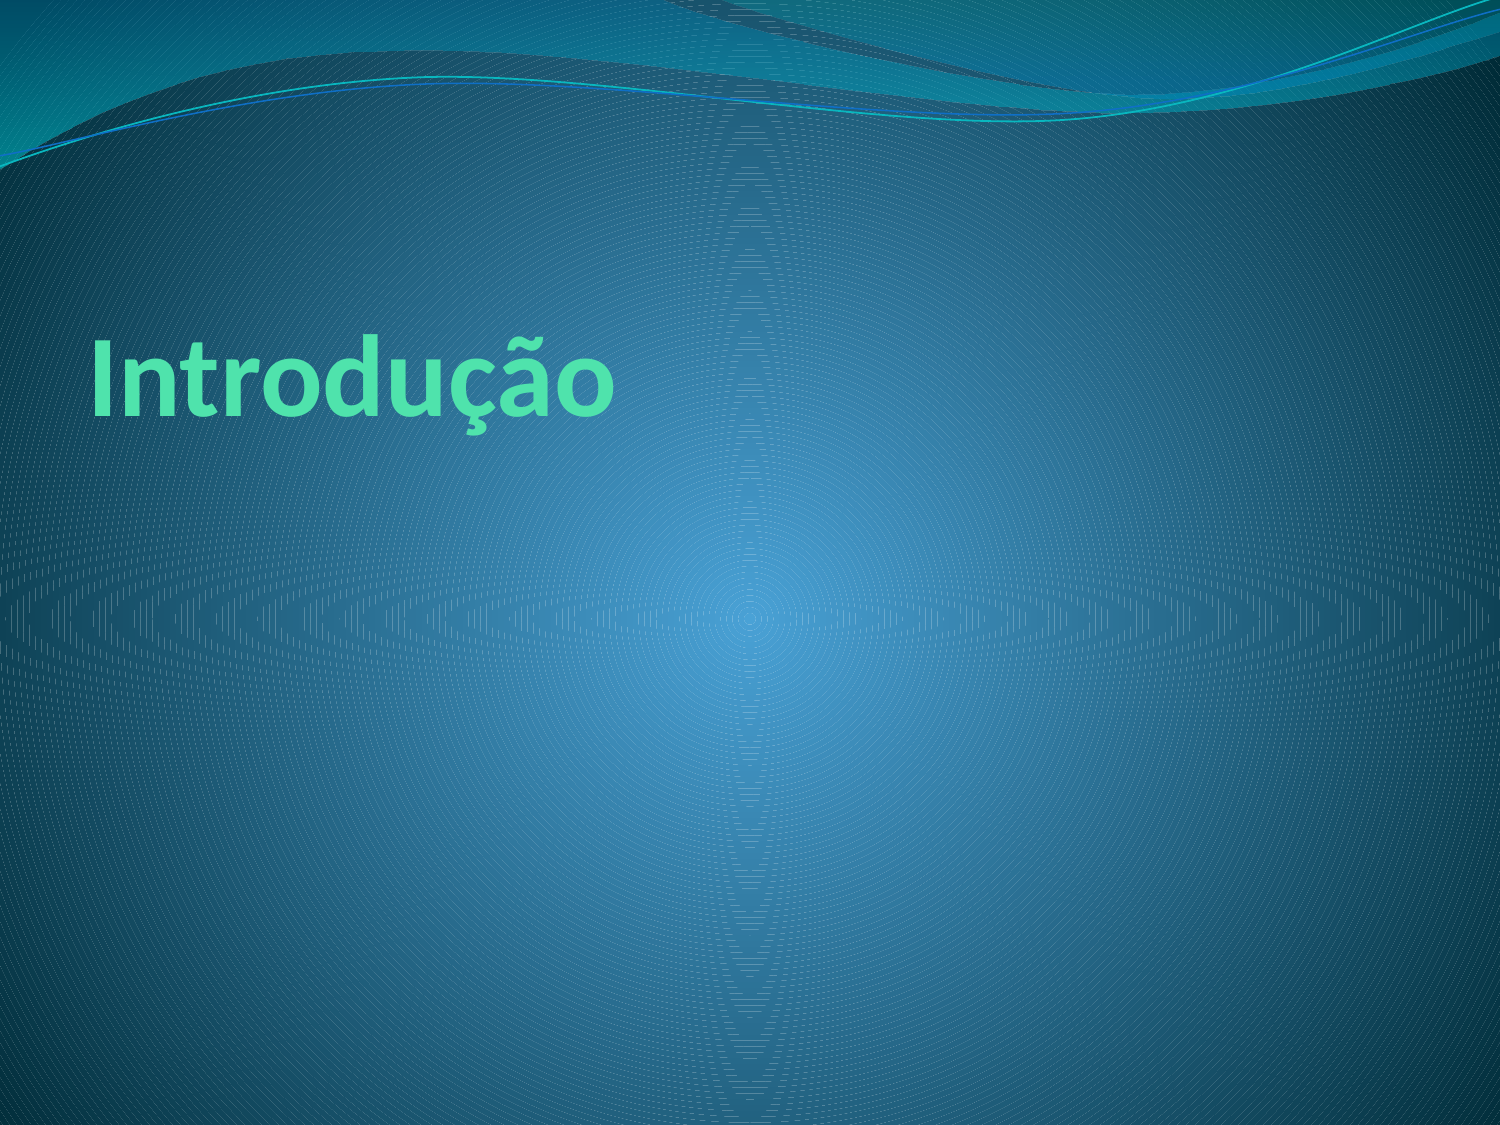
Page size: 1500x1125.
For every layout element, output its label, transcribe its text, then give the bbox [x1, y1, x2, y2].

title Introdução [86, 216, 1362, 440]
